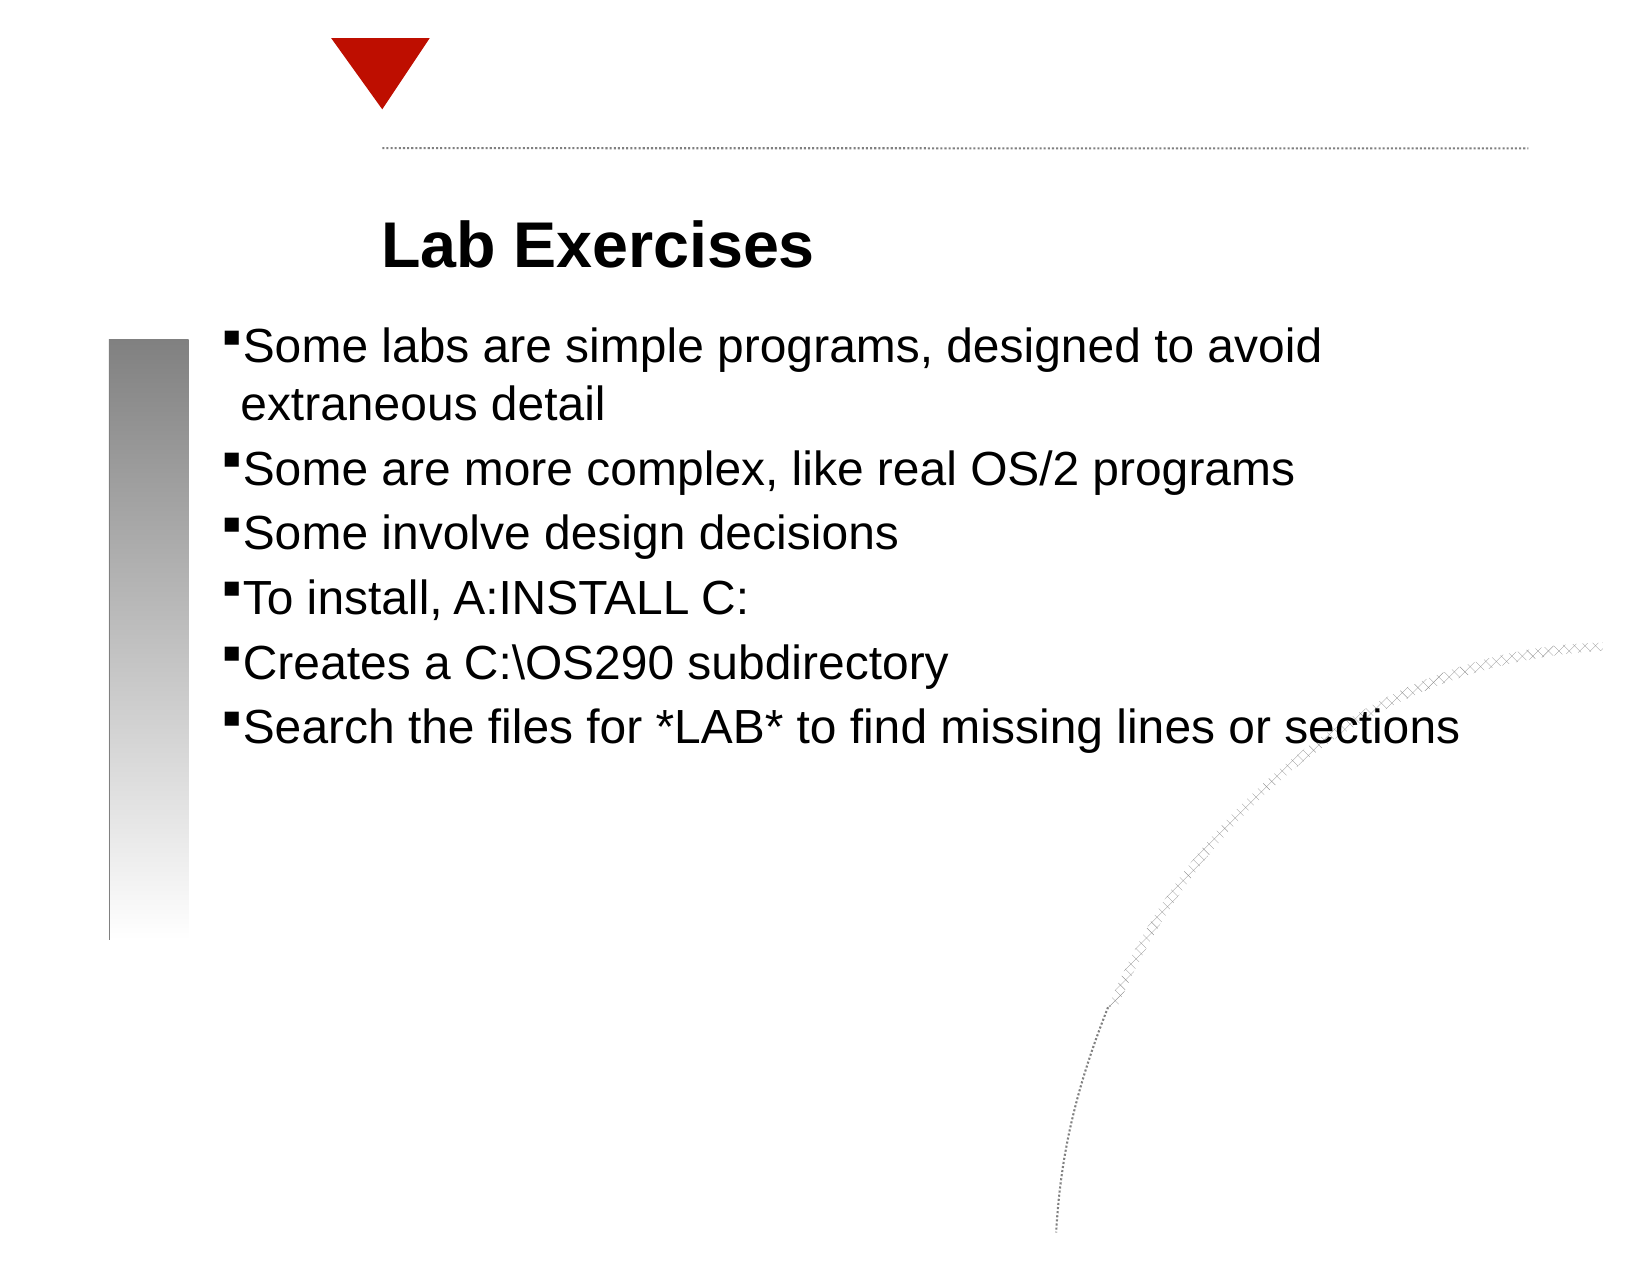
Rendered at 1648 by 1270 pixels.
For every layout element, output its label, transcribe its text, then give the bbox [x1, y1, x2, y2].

text_box Lab Exercises [381, 202, 1533, 280]
text_box Some labs are simple programs, designed to avoid extraneous detail Some are more complex, like real OS/2 programs Some involve design decisions To install, A:INSTALL C: Creates a C:\OS290 subdirectory Search the files for *LAB* to find missing lines or sections [220, 315, 1526, 754]
